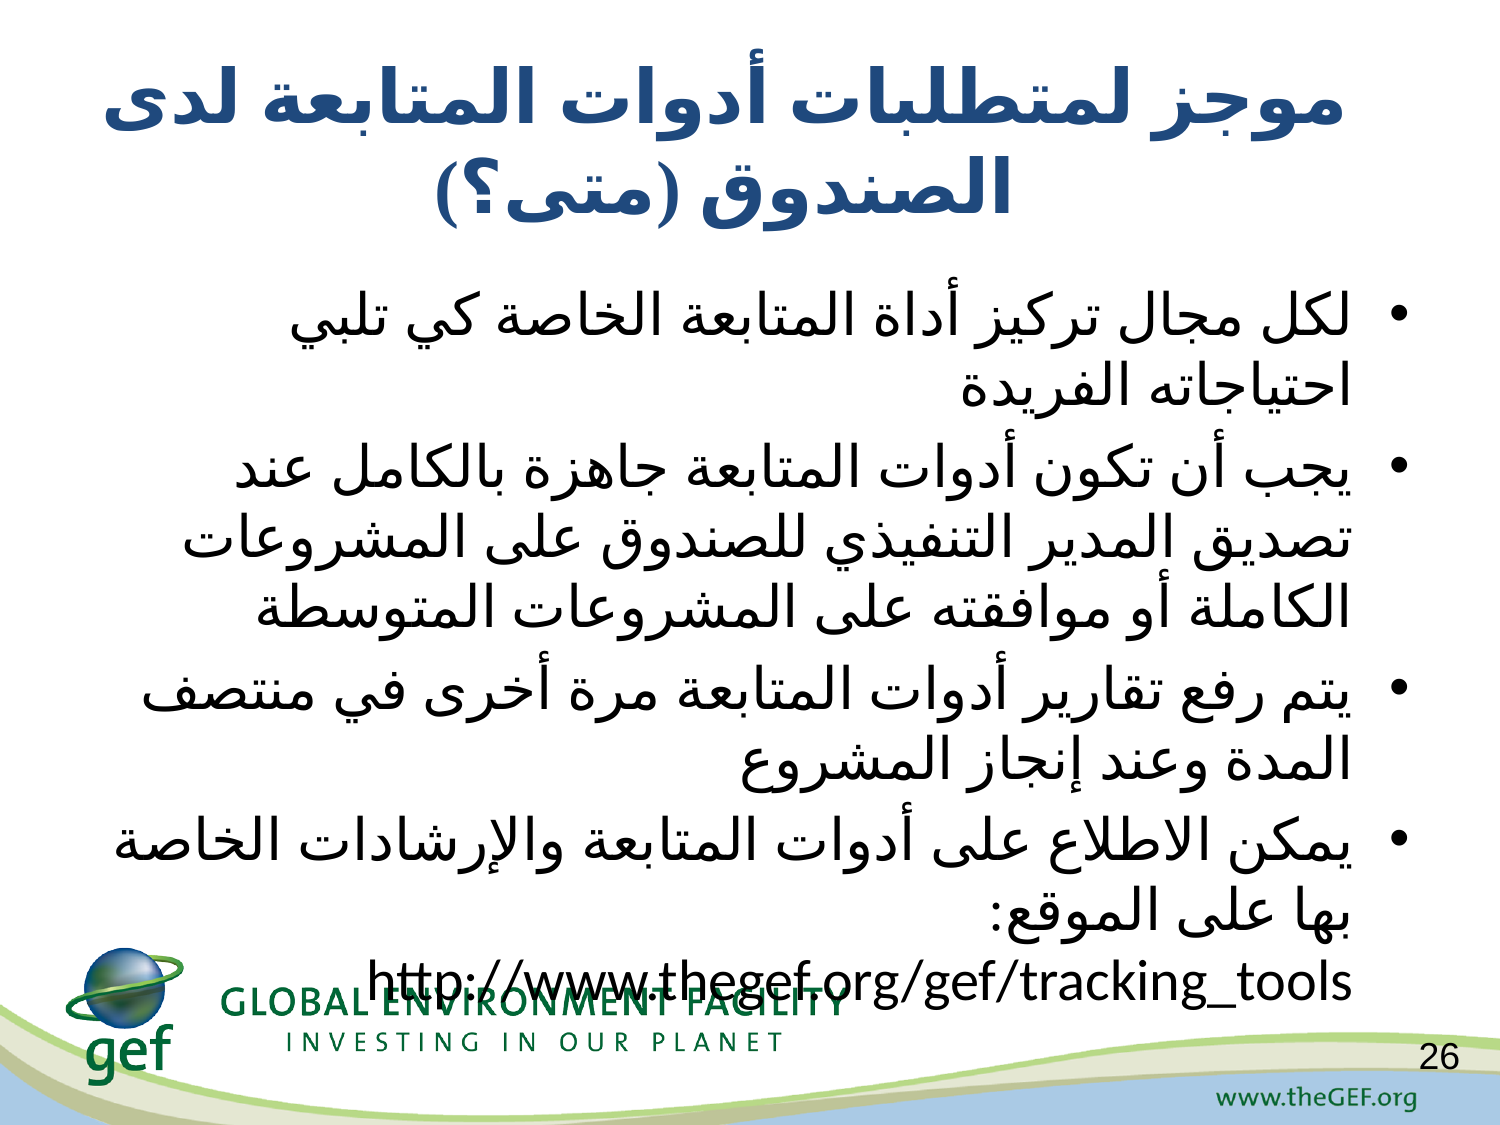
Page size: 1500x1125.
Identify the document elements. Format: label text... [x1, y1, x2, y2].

title موجز لمتطلبات أدوات المتابعة لدى الصندوق (متى؟) [24, 44, 1426, 233]
picture [0, 920, 1500, 1125]
list لكل مجال تركيز أداة المتابعة الخاصة كي تلبي احتياجاته الفريدة يجب أن تكون أدوات المتابعة جاهزة بالكامل عند تصديق المدير التنفيذي للصندوق على المشروعات الكاملة أو موافقته على المشروعات المتوسطة يتم رفع تقارير أدوات المتابعة مرة أخرى في منتصف المدة وعند إنجاز المشروع يمكن الاطلاع على أدوات المتابعة والإرشادات الخاصة بها على الموقع: http://www.thegef.org/gef/tracking_tools [74, 269, 1426, 1013]
slide_number 26 [1387, 1012, 1500, 1095]
